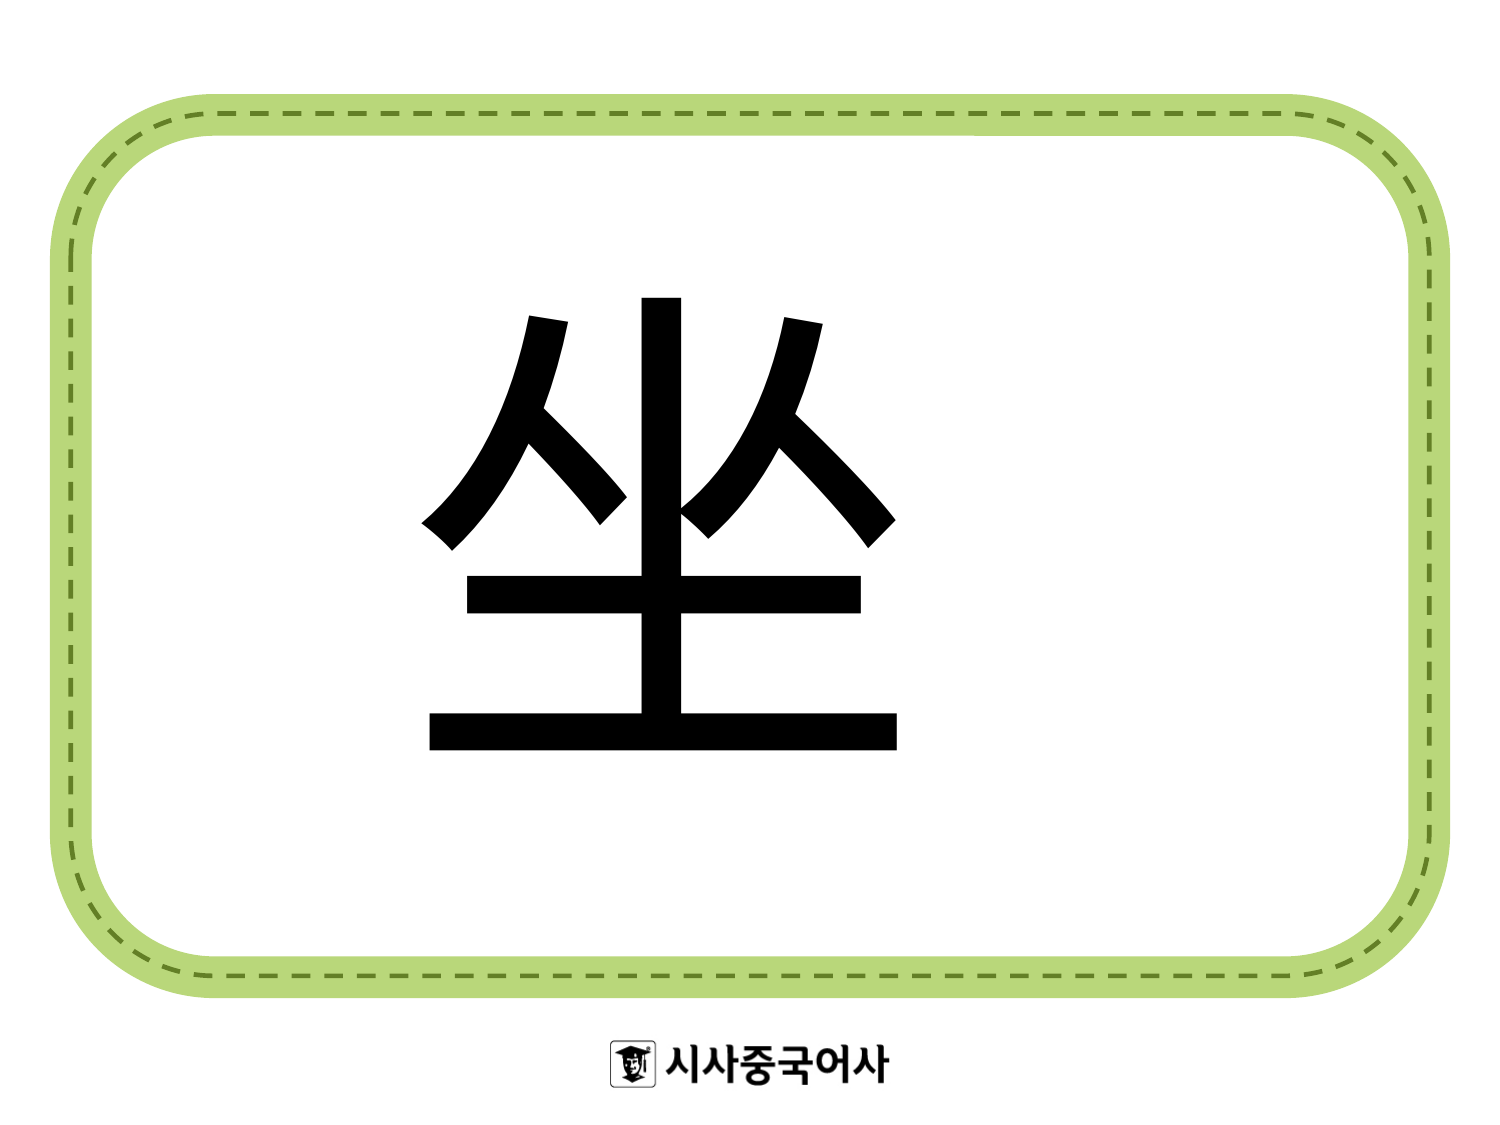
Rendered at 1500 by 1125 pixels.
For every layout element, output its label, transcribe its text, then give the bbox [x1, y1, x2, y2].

text_box 坐 [145, 189, 1354, 853]
picture [602, 1034, 898, 1094]
